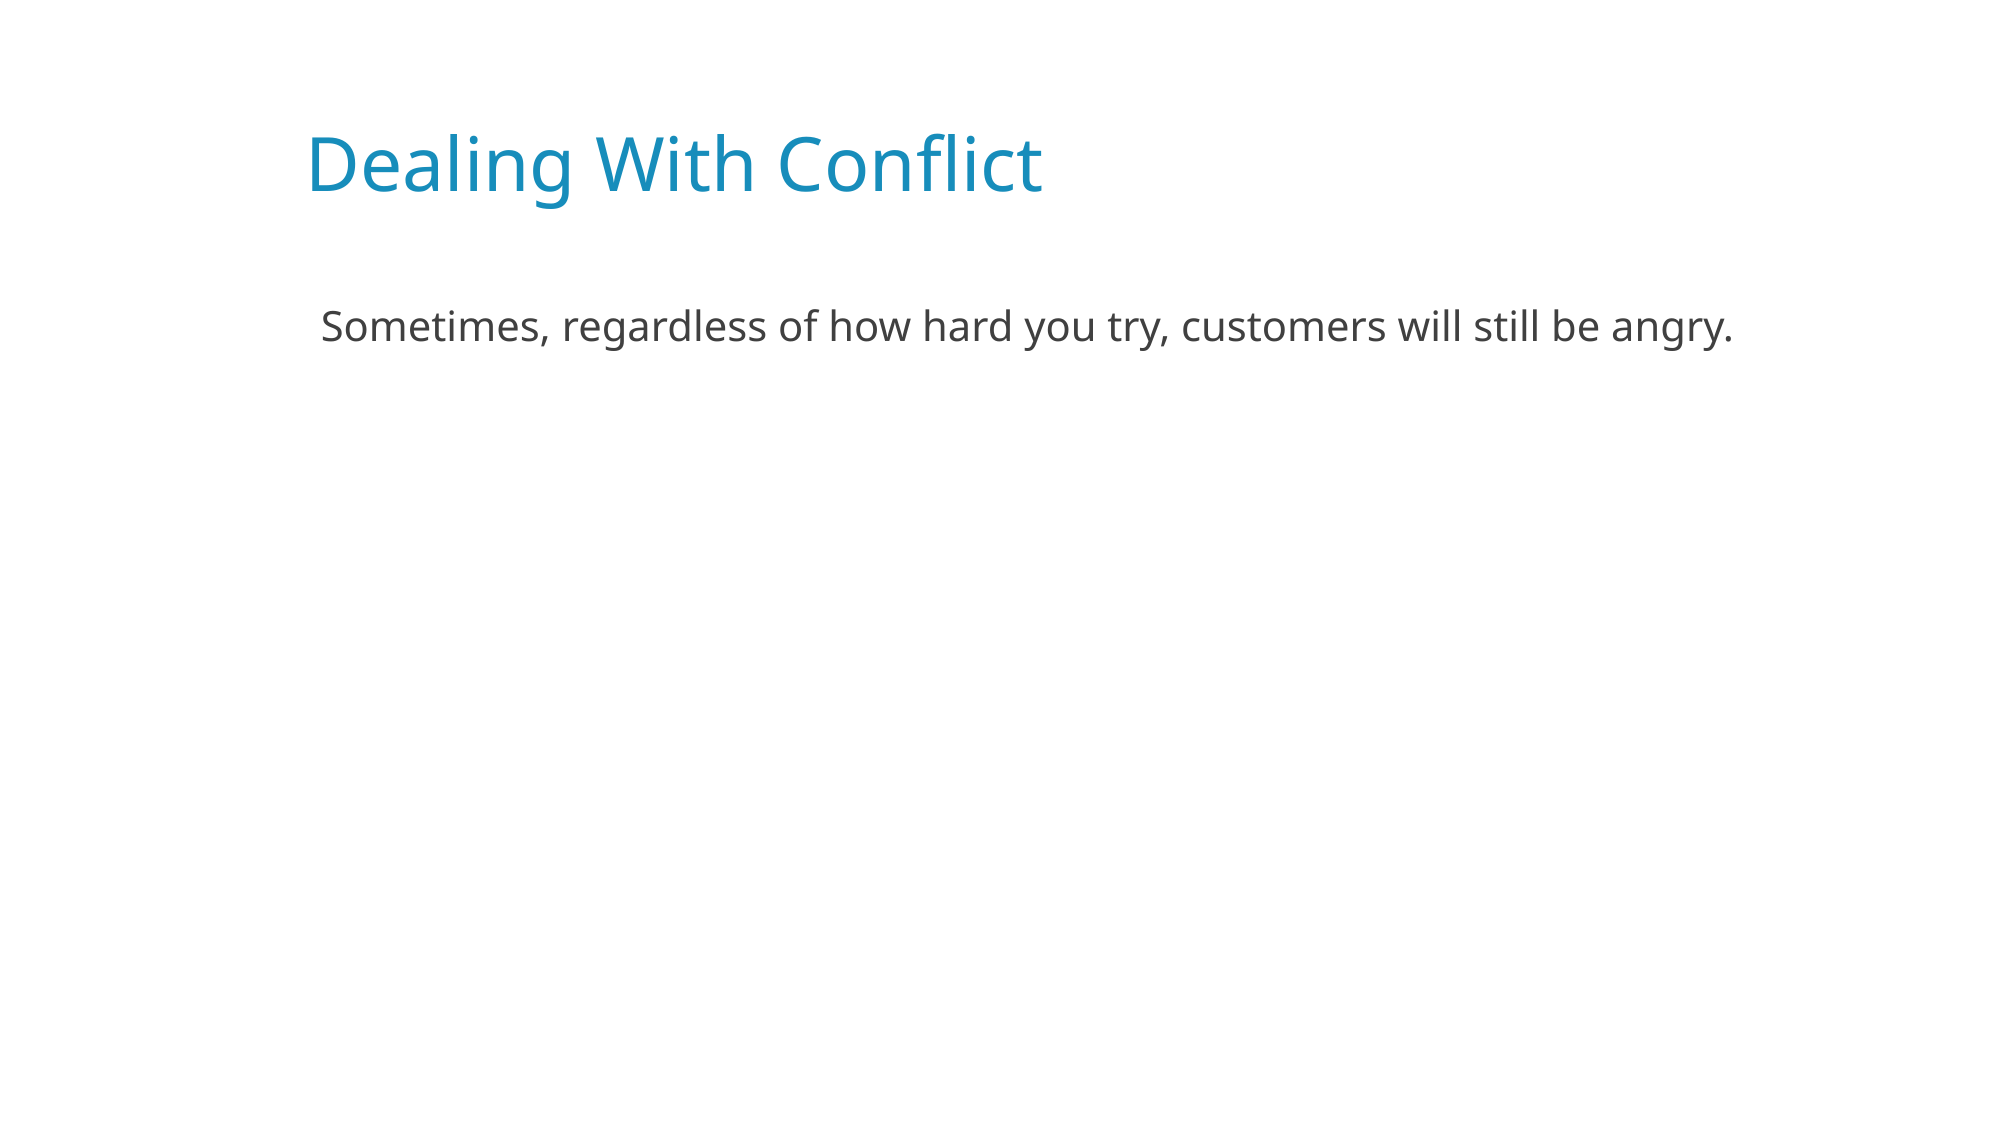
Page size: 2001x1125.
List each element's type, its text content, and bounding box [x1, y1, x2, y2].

list Sometimes, regardless of how hard you try, customers will still be angry. [305, 292, 1769, 1016]
title Dealing With Conflict [290, 109, 1753, 320]
